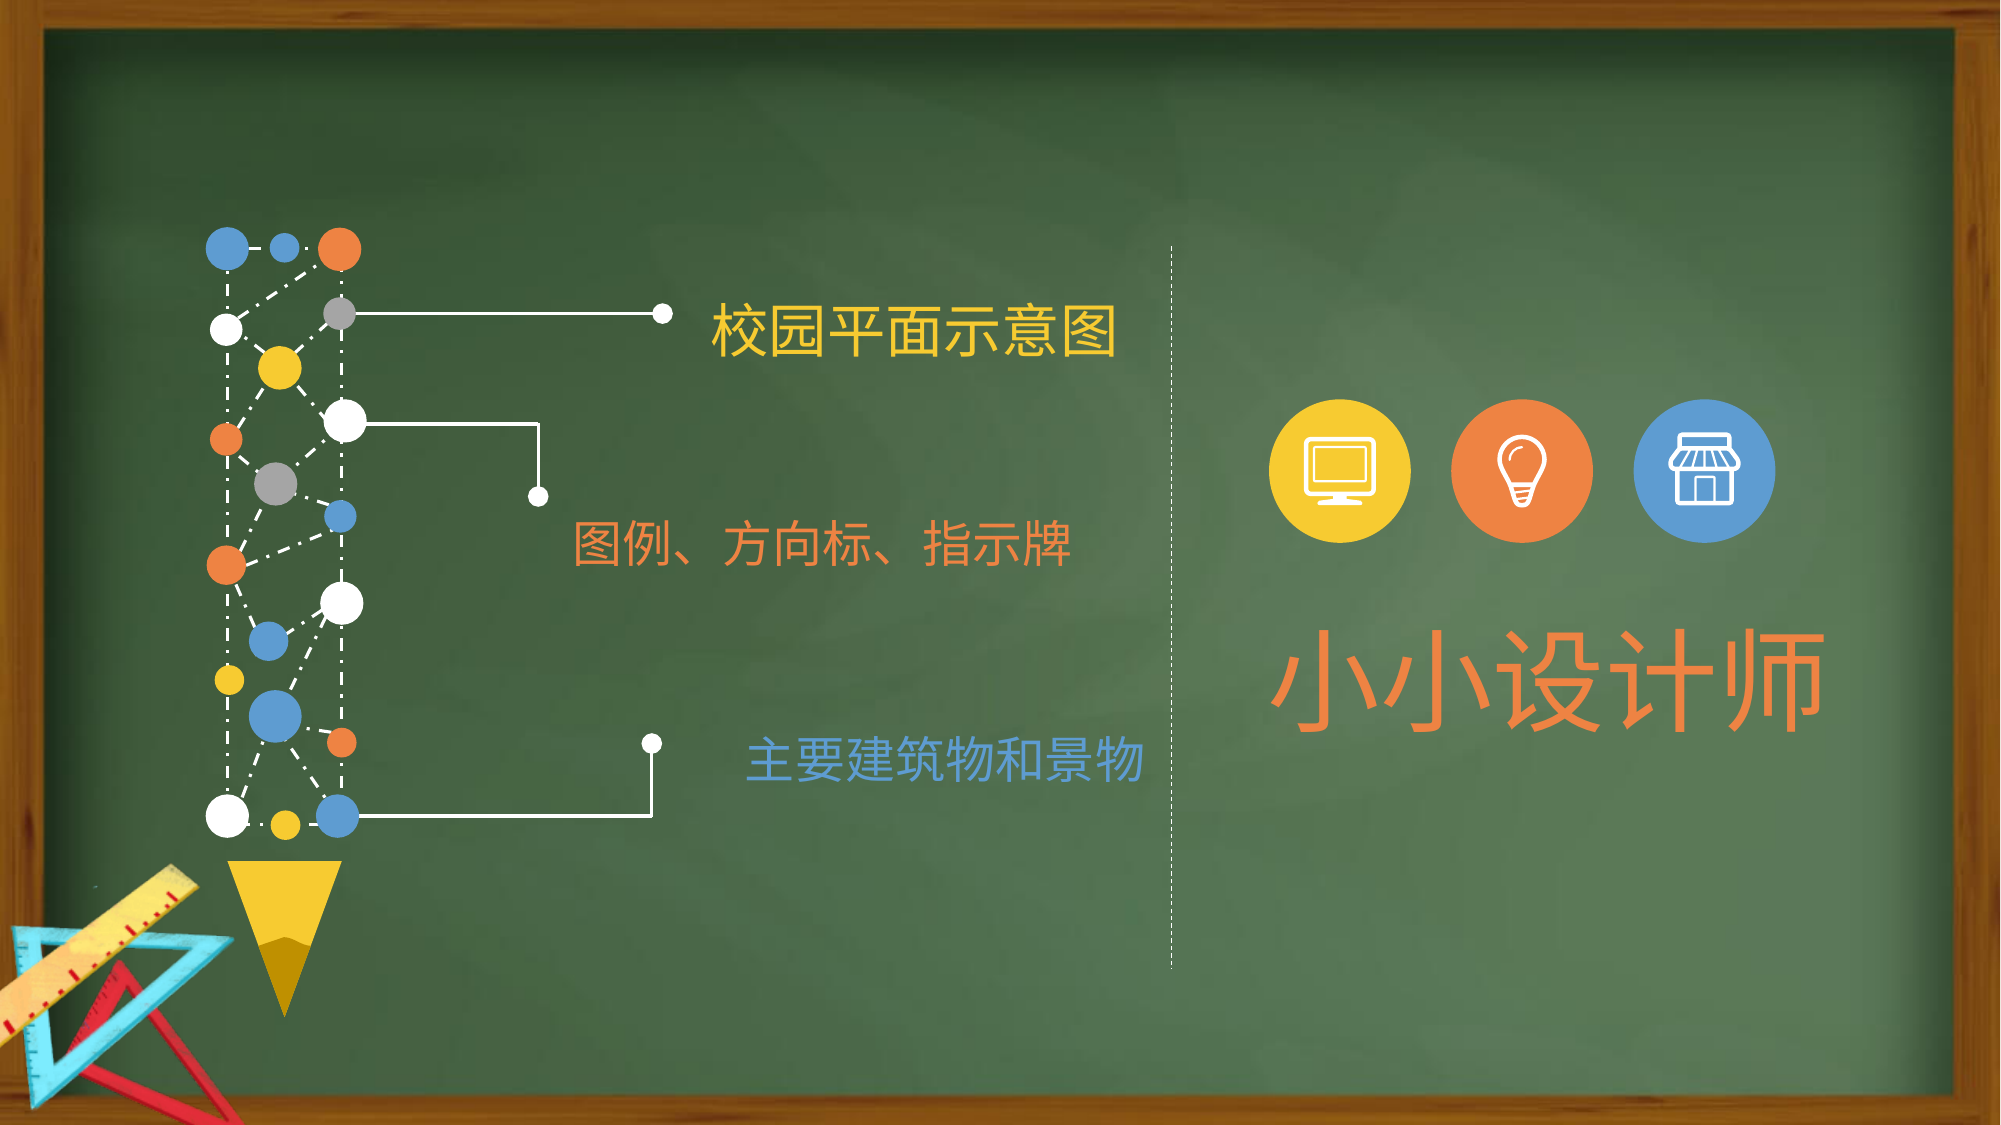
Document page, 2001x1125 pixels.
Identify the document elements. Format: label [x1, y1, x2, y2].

text_box [1237, 399, 1861, 756]
text_box [205, 227, 1172, 1018]
picture [0, 0, 2001, 1125]
